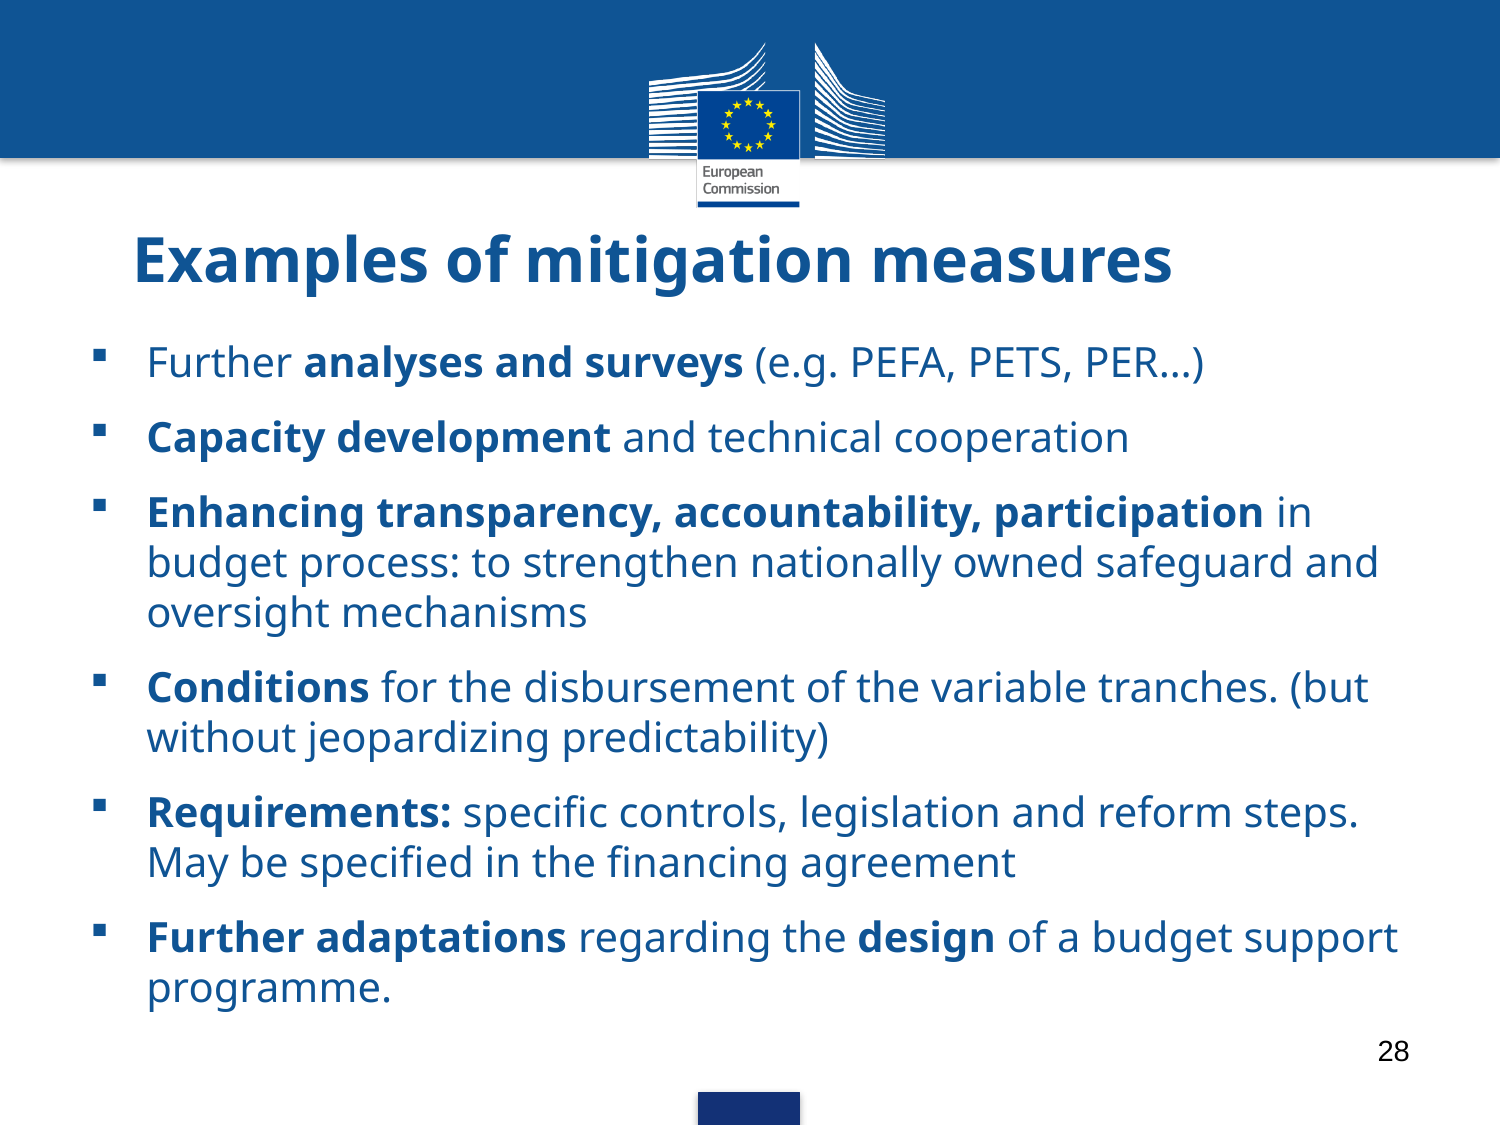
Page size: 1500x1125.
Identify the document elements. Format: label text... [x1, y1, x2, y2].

list Further analyses and surveys (e.g. PEFA, PETS, PER…) Capacity development and technical cooperation Enhancing transparency, accountability, participation in budget process: to strengthen nationally owned safeguard and oversight mechanisms Conditions for the disbursement of the variable tranches. (but without jeopardizing predictability) Requirements: specific controls, legislation and reform steps. May be specified in the financing agreement Further adaptations regarding the design of a budget support programme. [74, 327, 1426, 1048]
slide_number 28 [1074, 1024, 1426, 1103]
picture [649, 42, 885, 208]
title Examples of mitigation measures [58, 210, 1409, 305]
